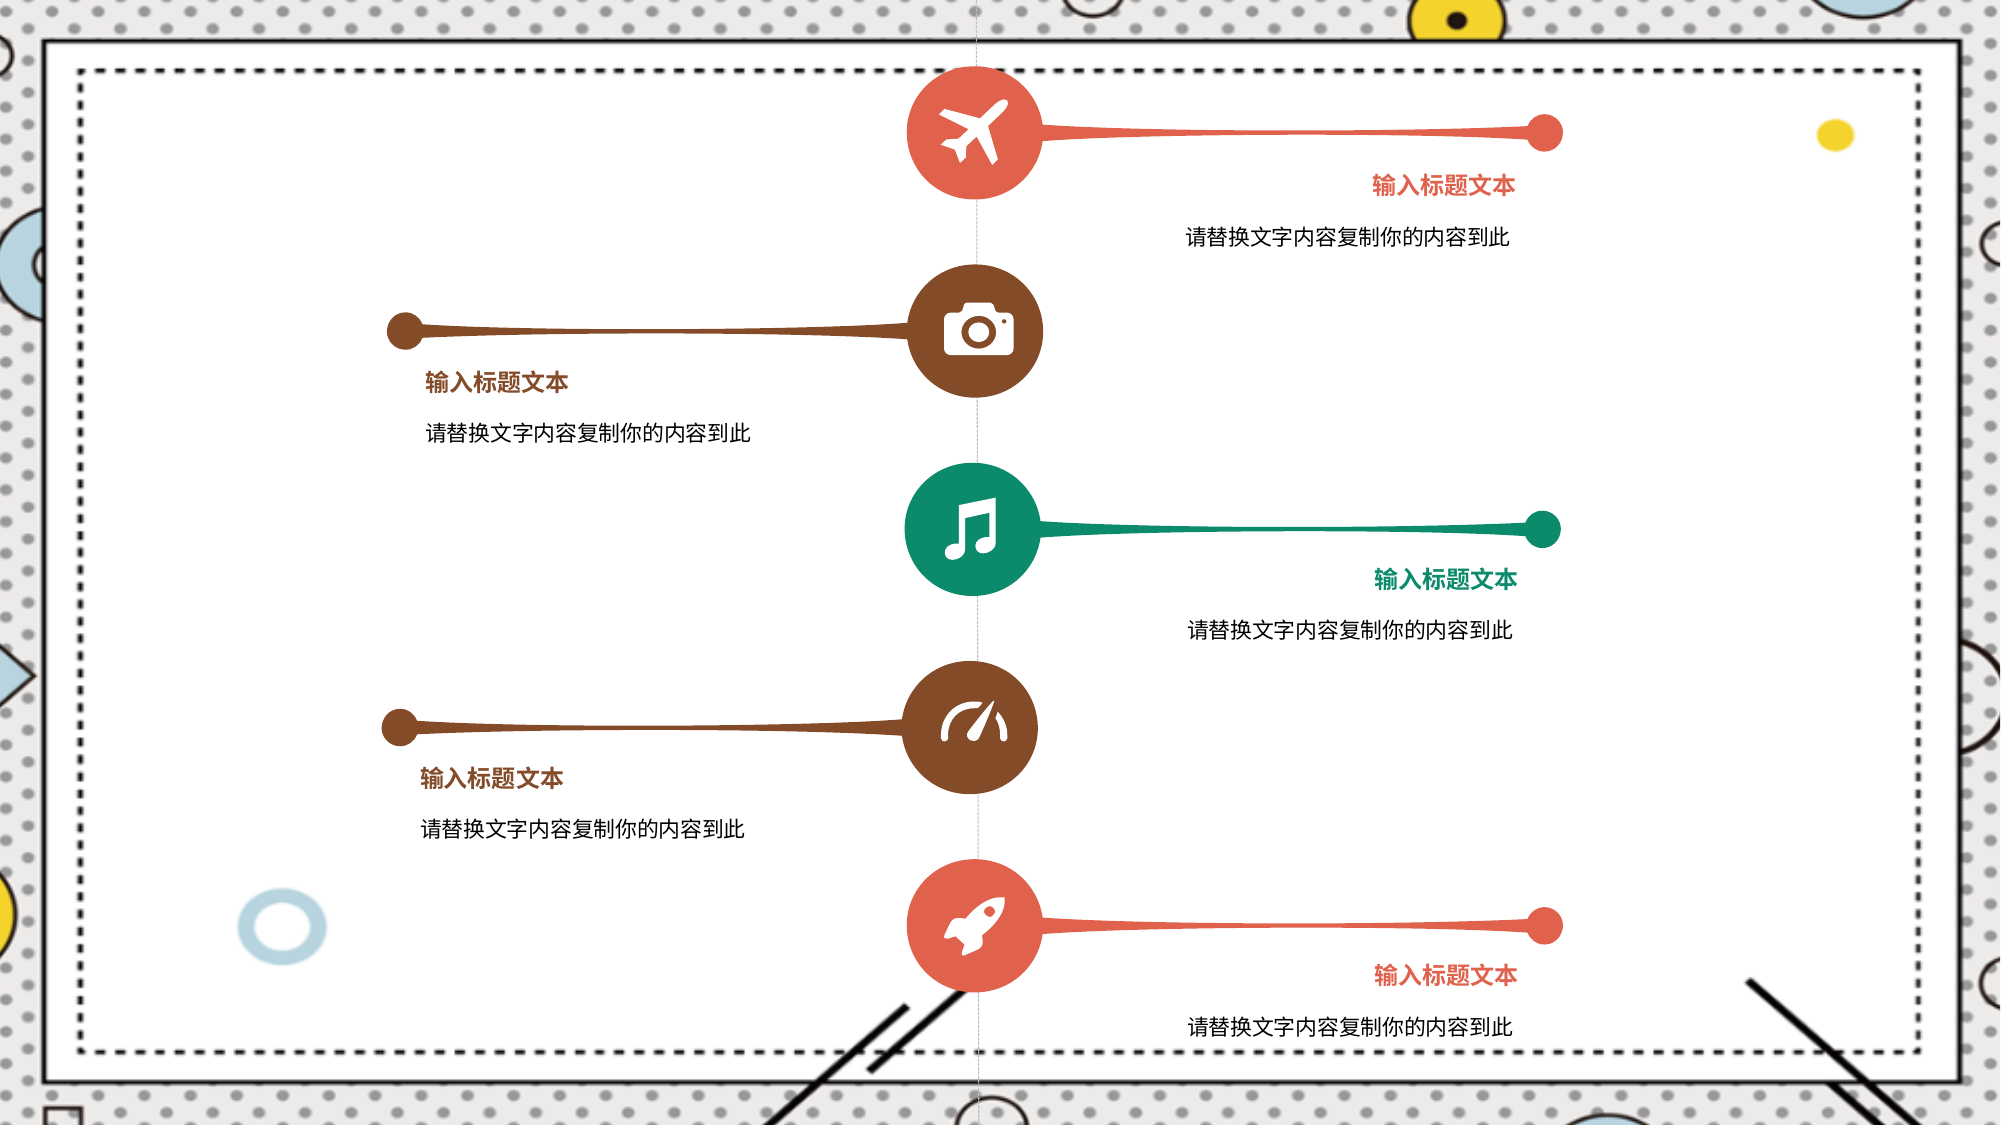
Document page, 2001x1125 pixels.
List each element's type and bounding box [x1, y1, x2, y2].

text_box [386, 264, 1044, 491]
text_box [906, 859, 1563, 1085]
picture [0, 0, 976, 1125]
text_box [904, 462, 1561, 689]
text_box [906, 66, 1563, 295]
picture [979, 0, 2001, 1125]
text_box [381, 660, 1038, 888]
